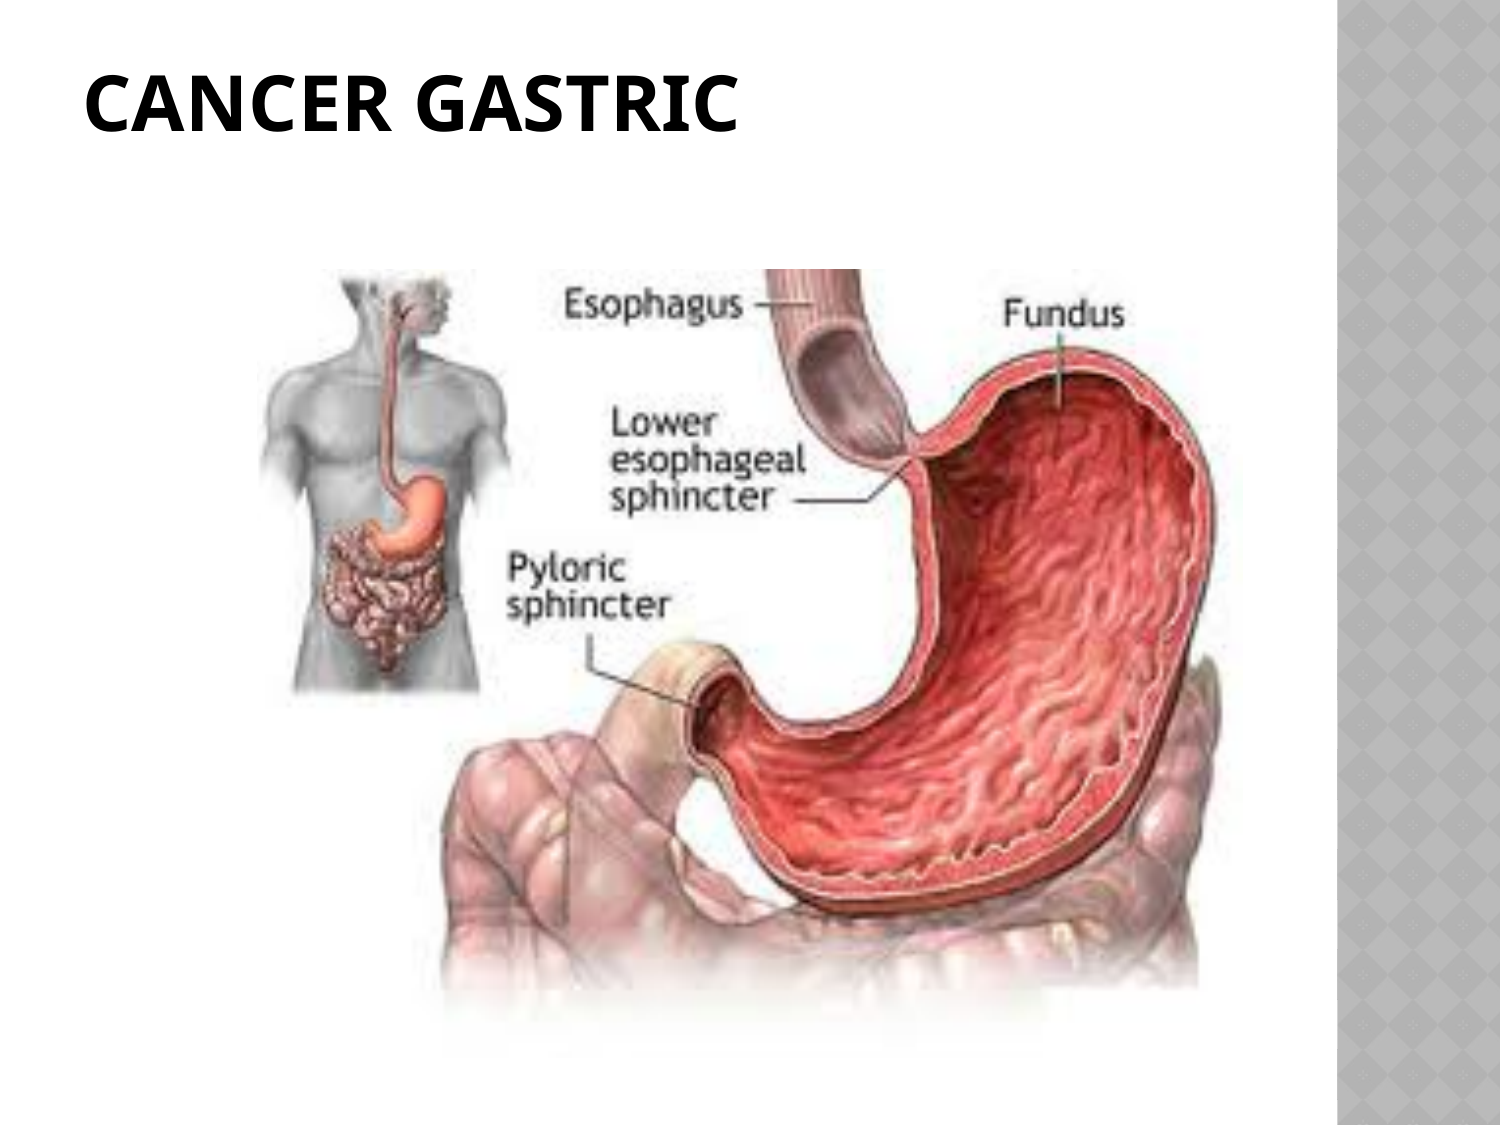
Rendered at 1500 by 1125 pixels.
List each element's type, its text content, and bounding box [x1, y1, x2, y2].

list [257, 269, 1243, 1059]
title Cancer gastric [75, 52, 1263, 240]
